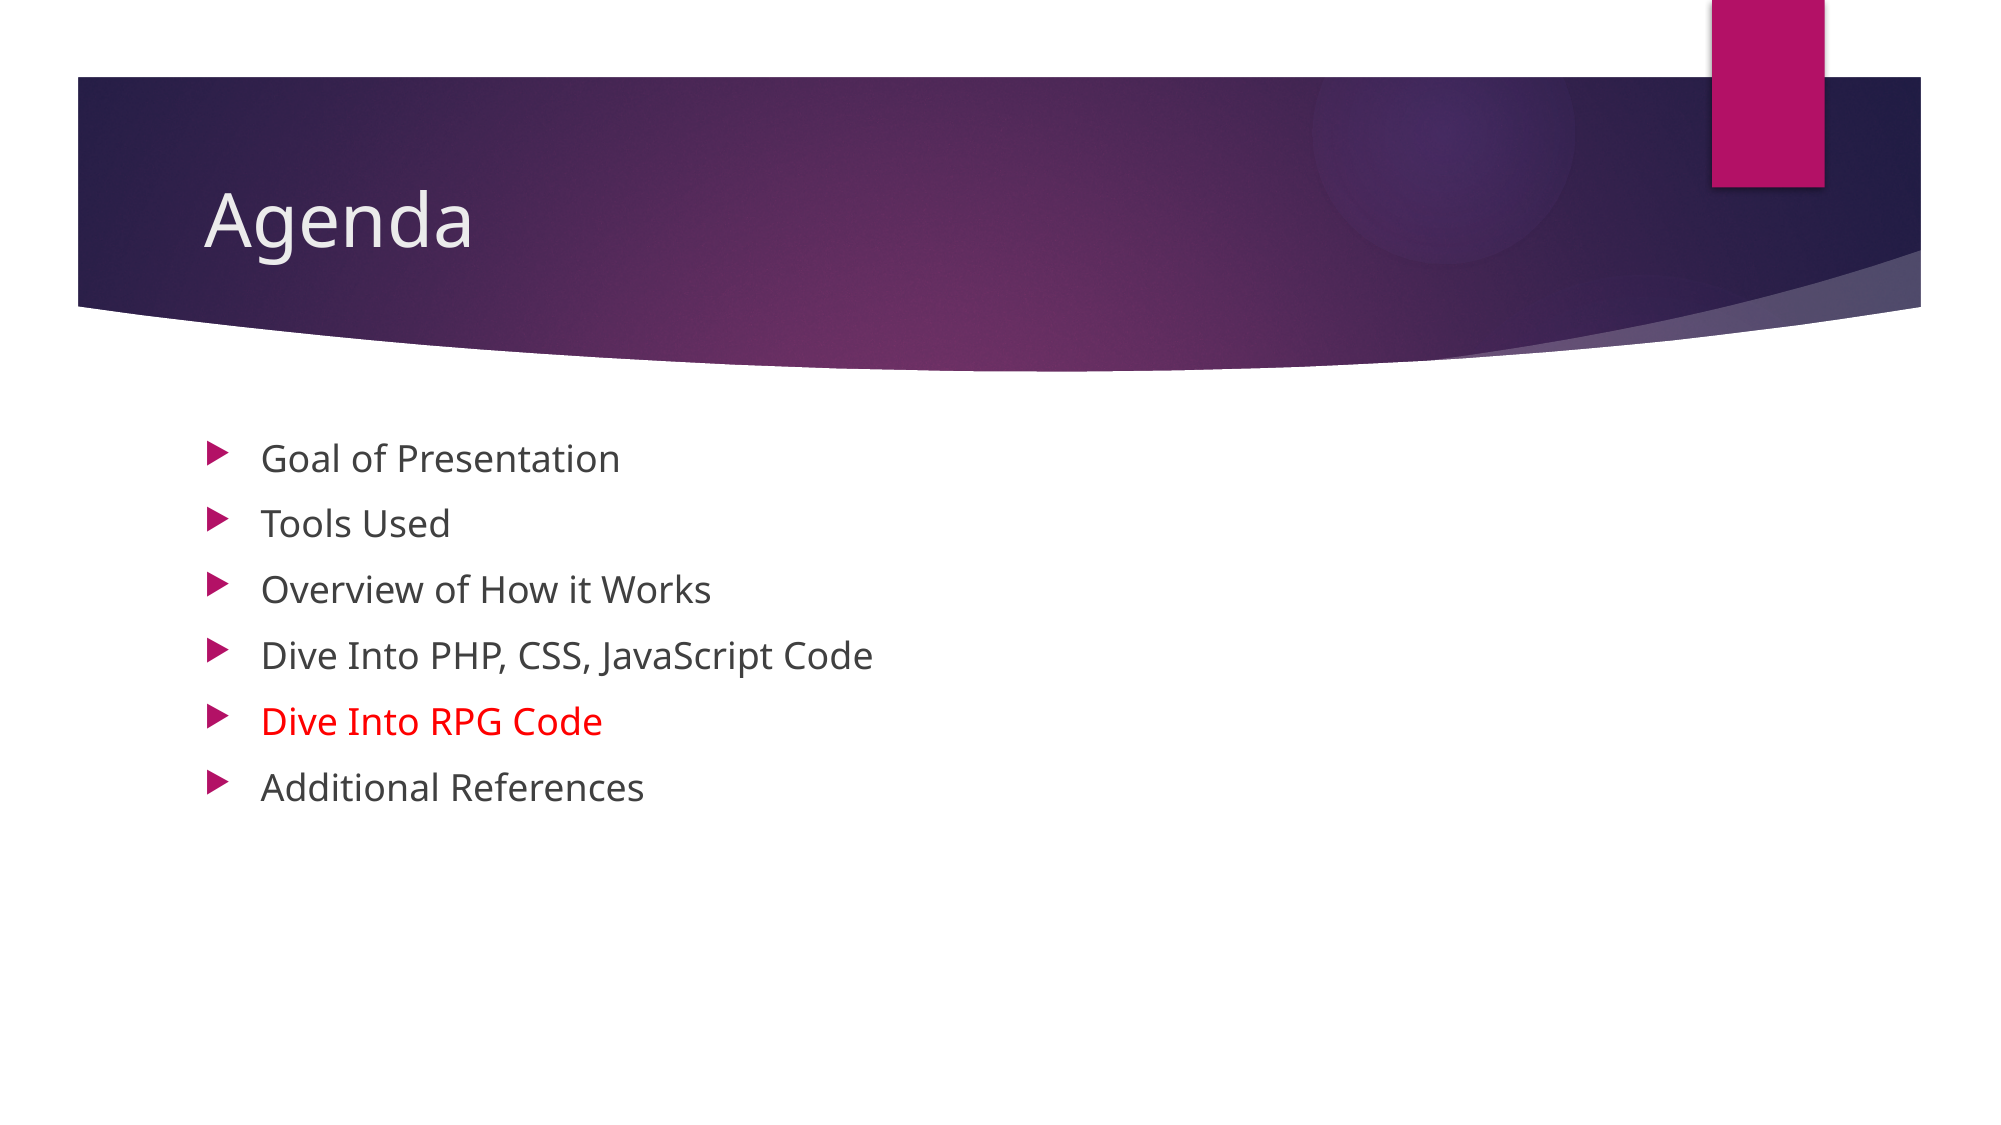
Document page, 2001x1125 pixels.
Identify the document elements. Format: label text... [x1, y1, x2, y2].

list Goal of Presentation Tools Used Overview of How it Works Dive Into PHP, CSS, JavaScript Code Dive Into RPG Code Additional References [189, 427, 1638, 988]
title Agenda [189, 159, 1627, 276]
